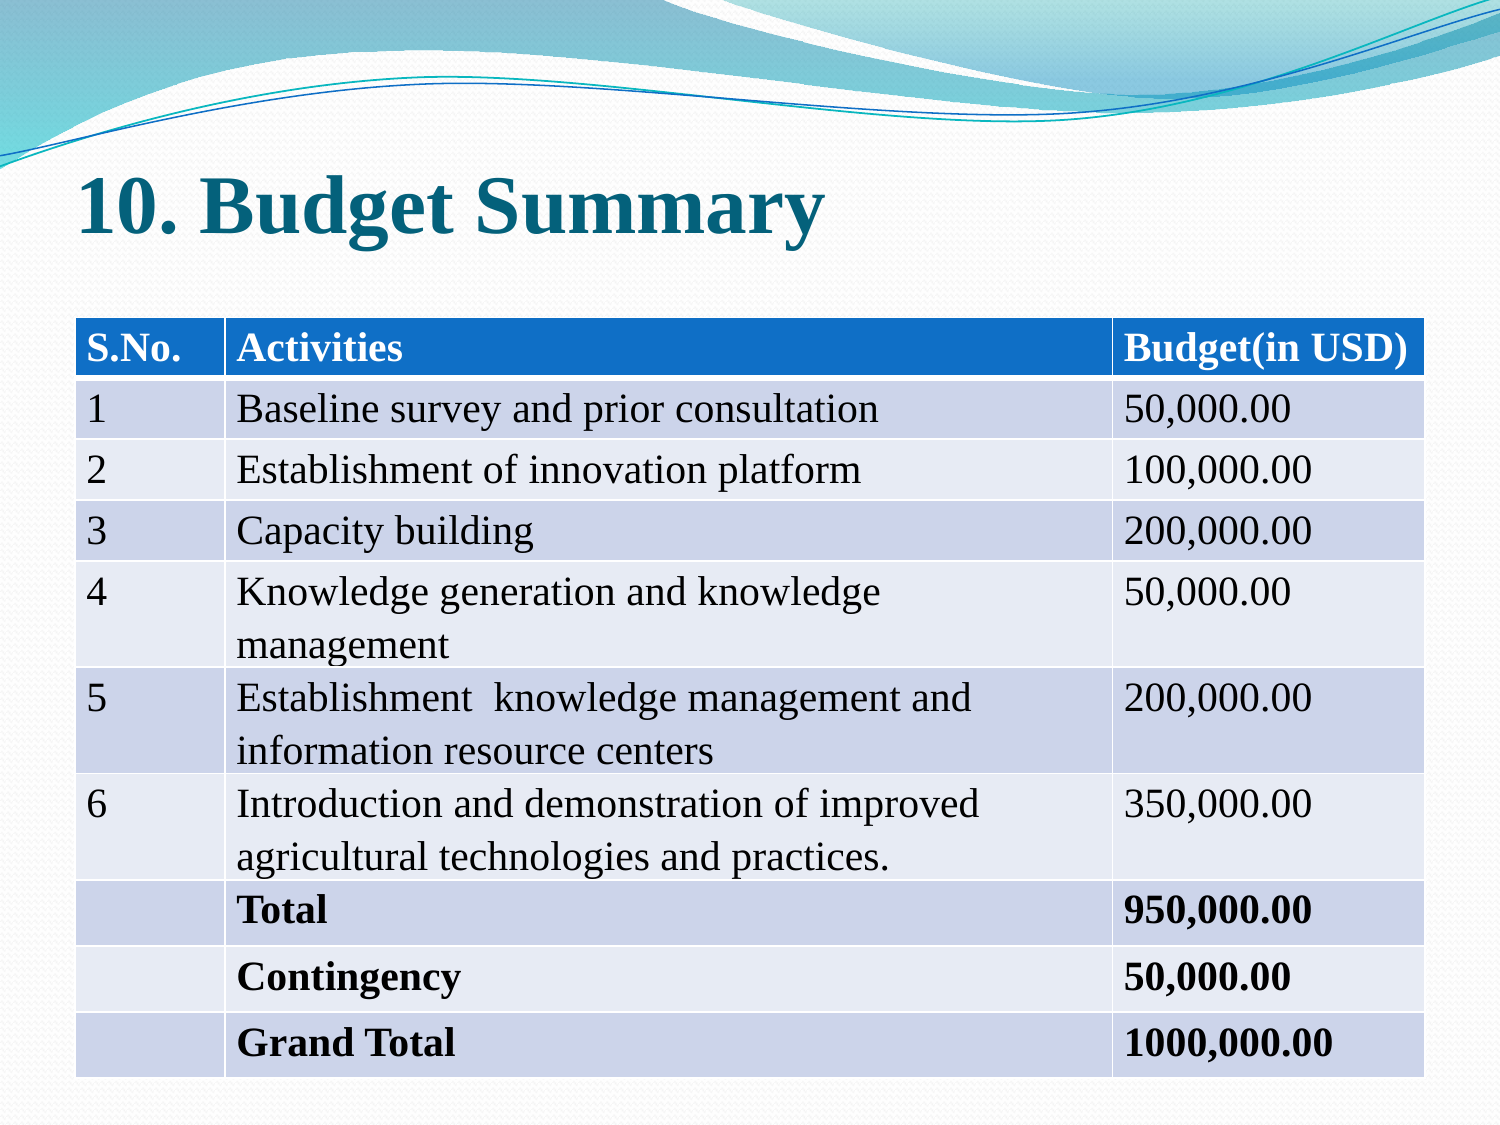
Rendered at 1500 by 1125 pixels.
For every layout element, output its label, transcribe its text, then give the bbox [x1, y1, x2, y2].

table_cell 50,000.00 [1113, 562, 1424, 666]
table_cell 1 [76, 381, 224, 438]
table_cell Establishment of innovation platform [226, 440, 1112, 499]
table_cell 200,000.00 [1113, 668, 1424, 773]
table_cell [76, 881, 224, 945]
table_cell Knowledge generation and knowledge management [226, 562, 1112, 666]
table_header S.No. [76, 318, 224, 375]
title 10. Budget Summary [75, 115, 1425, 250]
table_cell 2 [76, 440, 224, 499]
table_cell 5 [76, 668, 224, 773]
table_cell 50,000.00 [1113, 947, 1424, 1011]
table_cell 1000,000.00 [1113, 1013, 1424, 1077]
table_cell Baseline survey and prior consultation [226, 381, 1112, 438]
table_cell 4 [76, 562, 224, 666]
table_cell Contingency [226, 947, 1112, 1011]
table_cell 50,000.00 [1113, 381, 1424, 438]
table_header Budget(in USD) [1113, 318, 1424, 375]
table_cell 6 [76, 774, 224, 879]
table_cell 950,000.00 [1113, 881, 1424, 945]
table_cell Grand Total [226, 1013, 1112, 1077]
table_cell Total [226, 881, 1112, 945]
table_cell [76, 947, 224, 1011]
table_cell Establishment knowledge management and information resource centers [226, 668, 1112, 773]
table_cell 200,000.00 [1113, 501, 1424, 560]
table_header Activities [226, 318, 1112, 375]
table_cell 3 [76, 501, 224, 560]
table_cell Introduction and demonstration of improved agricultural technologies and practices. [226, 774, 1112, 879]
table_cell 350,000.00 [1113, 774, 1424, 879]
table_cell [76, 1013, 224, 1077]
table_cell 100,000.00 [1113, 440, 1424, 499]
table_cell Capacity building [226, 501, 1112, 560]
